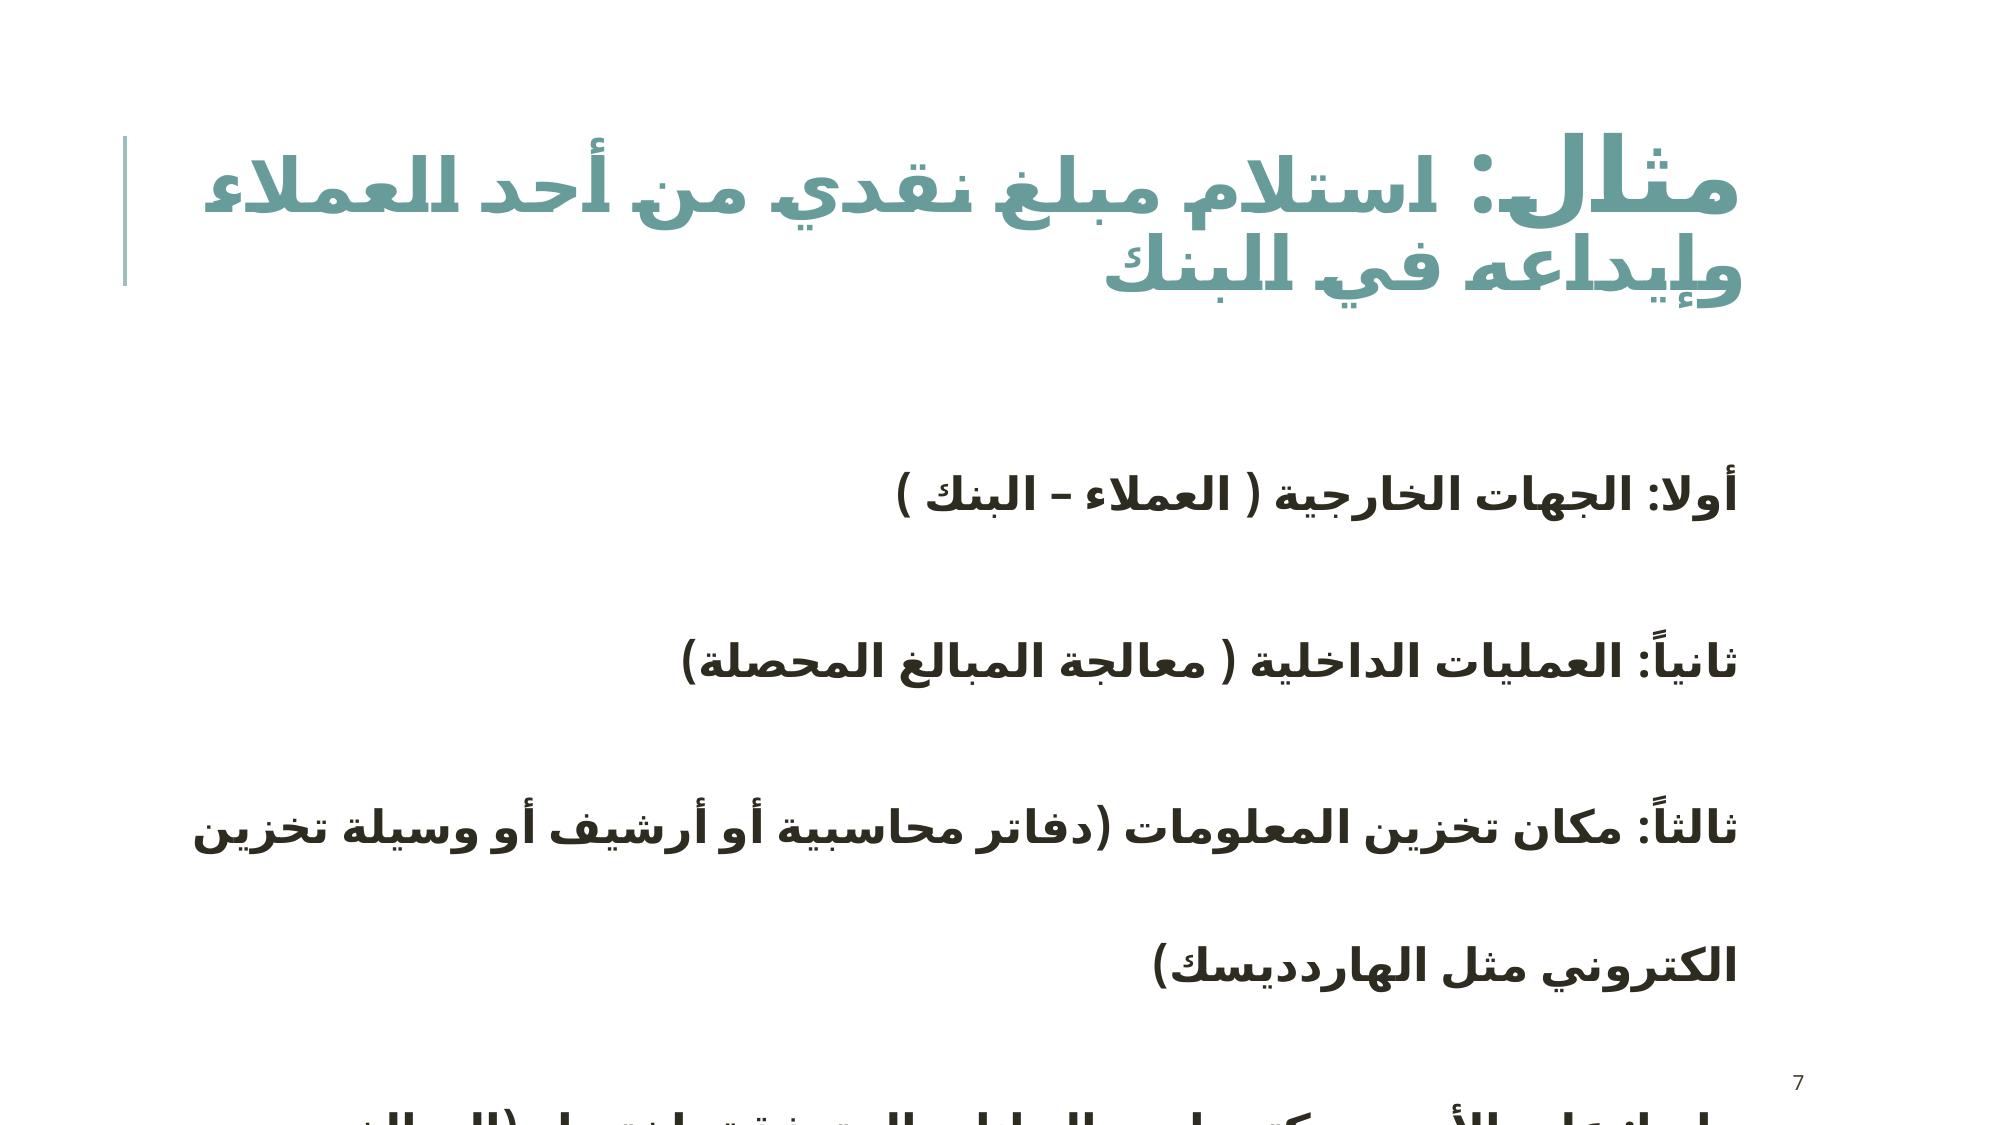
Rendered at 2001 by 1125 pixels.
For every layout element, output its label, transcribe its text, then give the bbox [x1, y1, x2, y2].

slide_number 7 [1777, 1061, 1938, 1107]
title مثال: استلام مبلغ نقدي من أحد العملاء وإيداعه في البنك [168, 96, 1763, 342]
list أولا: الجهات الخارجية ( العملاء – البنك ) ثانياً: العمليات الداخلية ( معالجة المبالغ المحصلة) ثالثاً: مكان تخزين المعلومات (دفاتر محاسبية أو أرشيف أو وسيلة تخزين الكتروني مثل الهاردديسك) رابعا: على الأسهم يكتب اسم البيانات المتدفقة باختصار (المبالغ المدفوعة – المبالغ المودعة في البنك) [168, 375, 1763, 1035]
